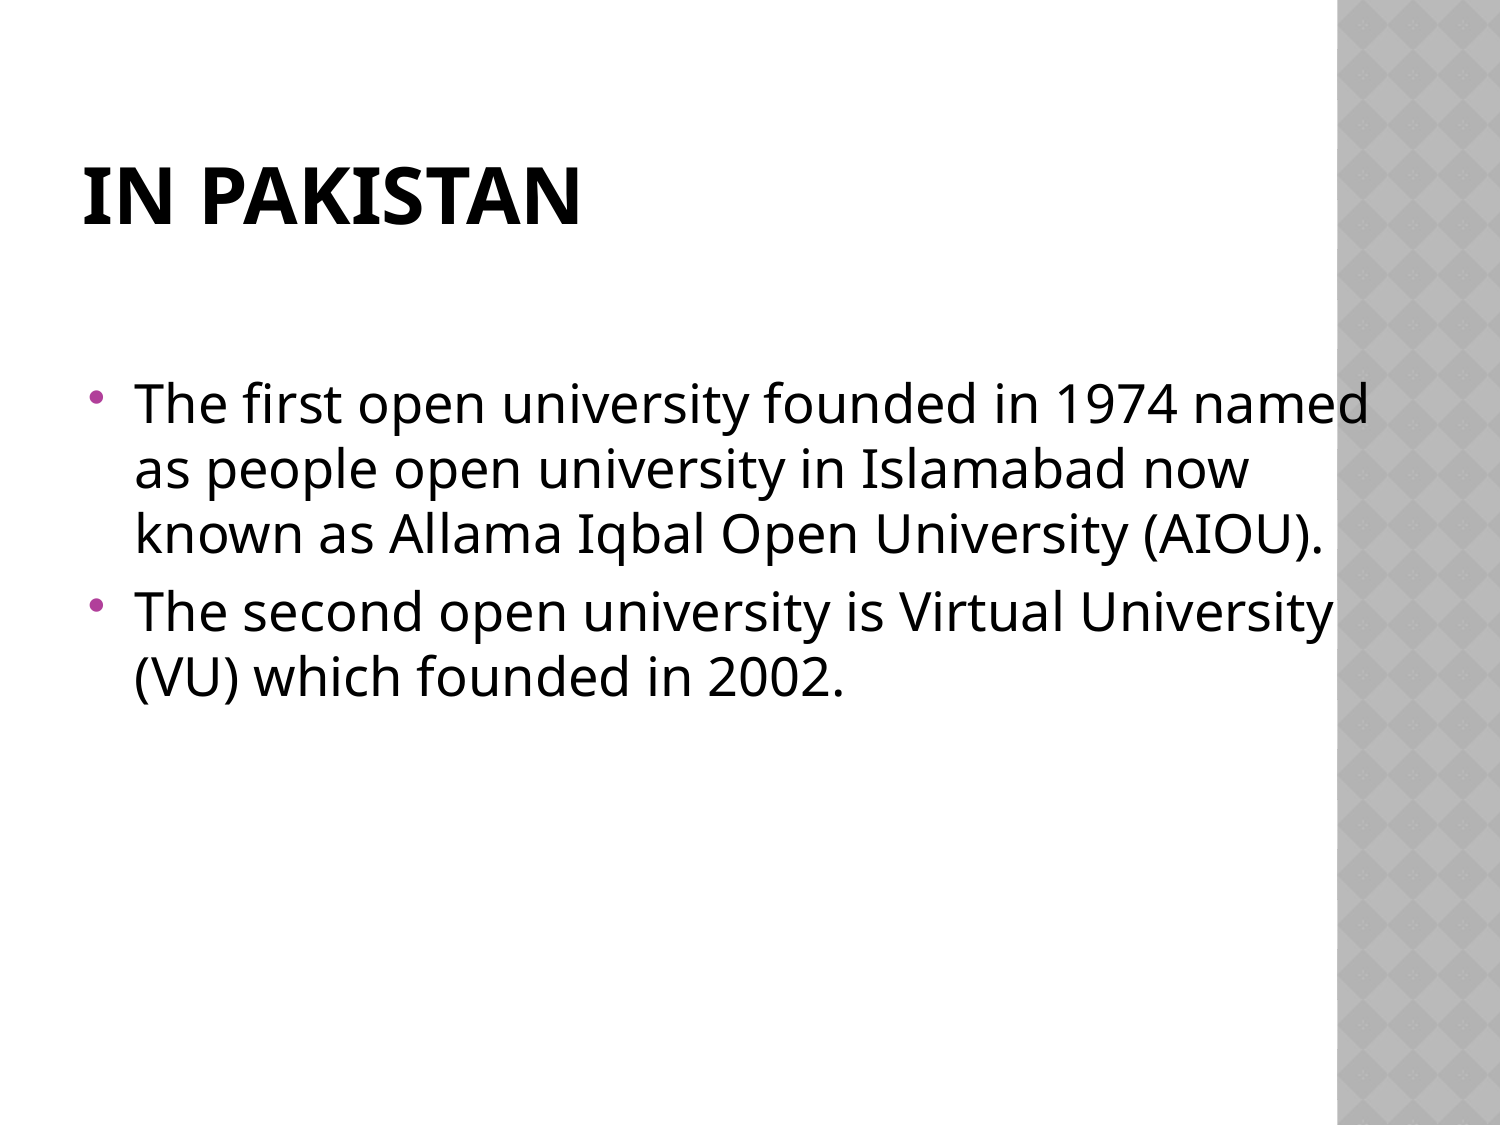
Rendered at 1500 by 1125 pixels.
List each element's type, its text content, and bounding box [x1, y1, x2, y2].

title In Pakistan [75, 52, 1263, 240]
list The first open university founded in 1974 named as people open university in Islamabad now known as Allama Iqbal Open University (AIOU). The second open university is Virtual University (VU) which founded in 2002. [75, 362, 1425, 1005]
